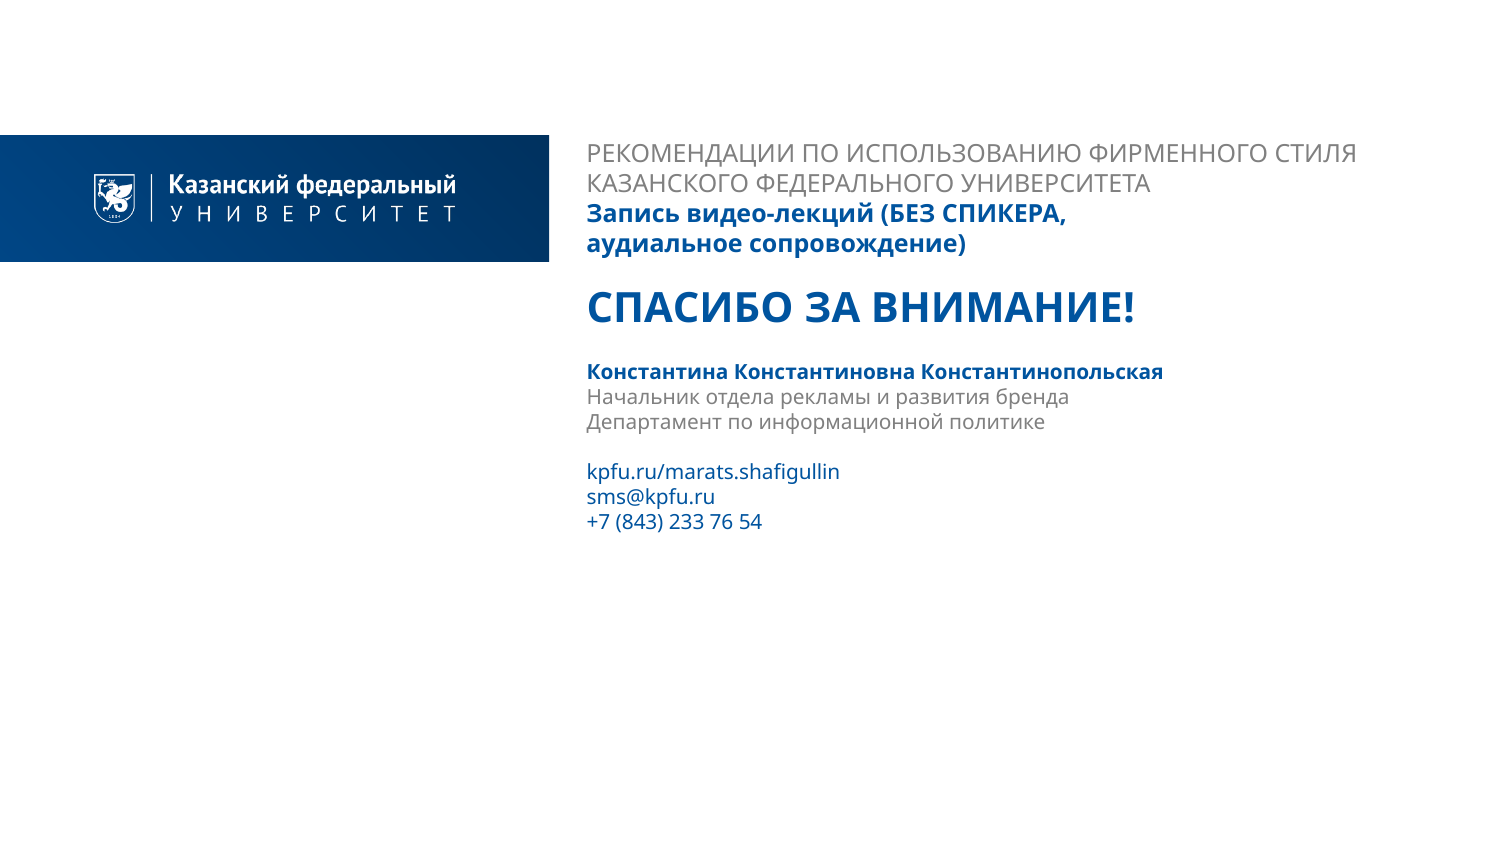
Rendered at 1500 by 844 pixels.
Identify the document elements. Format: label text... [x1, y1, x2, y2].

text_box РЕКОМЕНДАЦИИ ПО ИСПОЛЬЗОВАНИЮ ФИРМЕННОГО СТИЛЯ КАЗАНСКОГО ФЕДЕРАЛЬНОГО УНИВЕРСИТЕТА Запись видео-лекций (БЕЗ СПИКЕРА, аудиальное сопровождение) [571, 130, 1435, 265]
text_box СПАСИБО ЗА ВНИМАНИЕ! [571, 273, 1403, 339]
text_box [0, 133, 551, 264]
text_box Константина Константиновна Константинопольская Начальник отдела рекламы и развития бренда Департамент по информационной политике kpfu.ru/marats.shafigullin sms@kpfu.ru +7 (843) 233 76 54 [571, 351, 1500, 541]
picture [93, 173, 456, 223]
